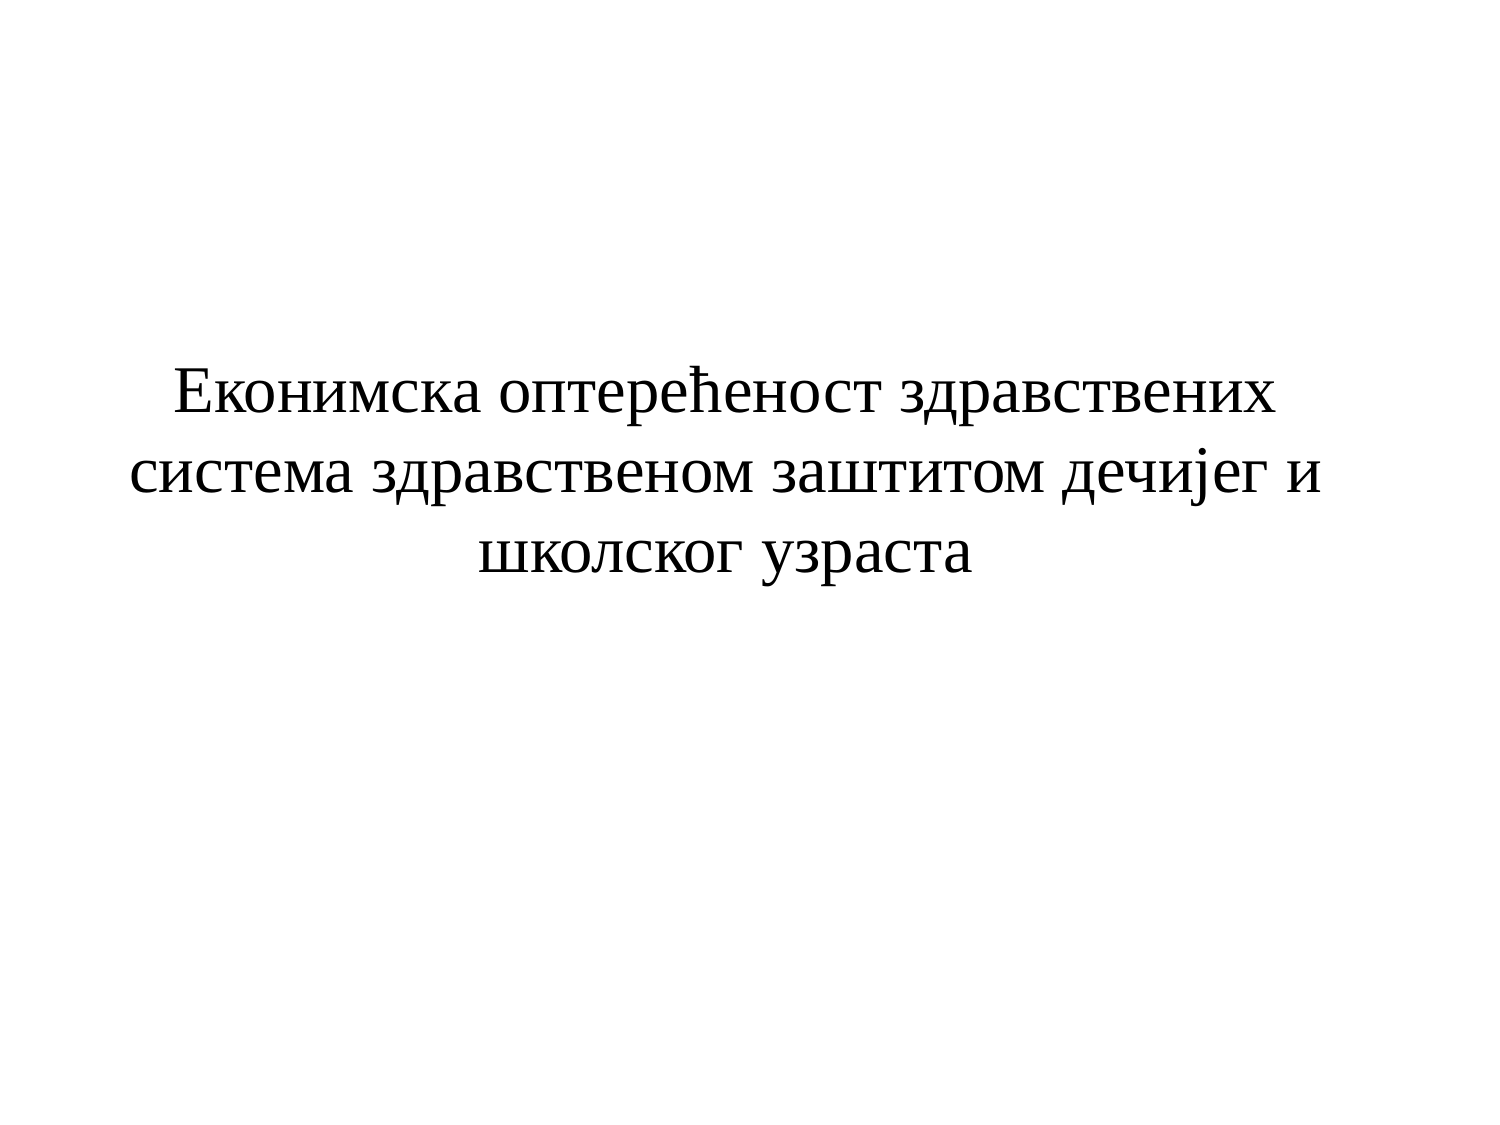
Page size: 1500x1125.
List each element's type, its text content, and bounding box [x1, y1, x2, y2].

text_box Еконимска оптерећеност здравствених система здравственом заштитом дечијег и школског узраста [100, 338, 1353, 593]
